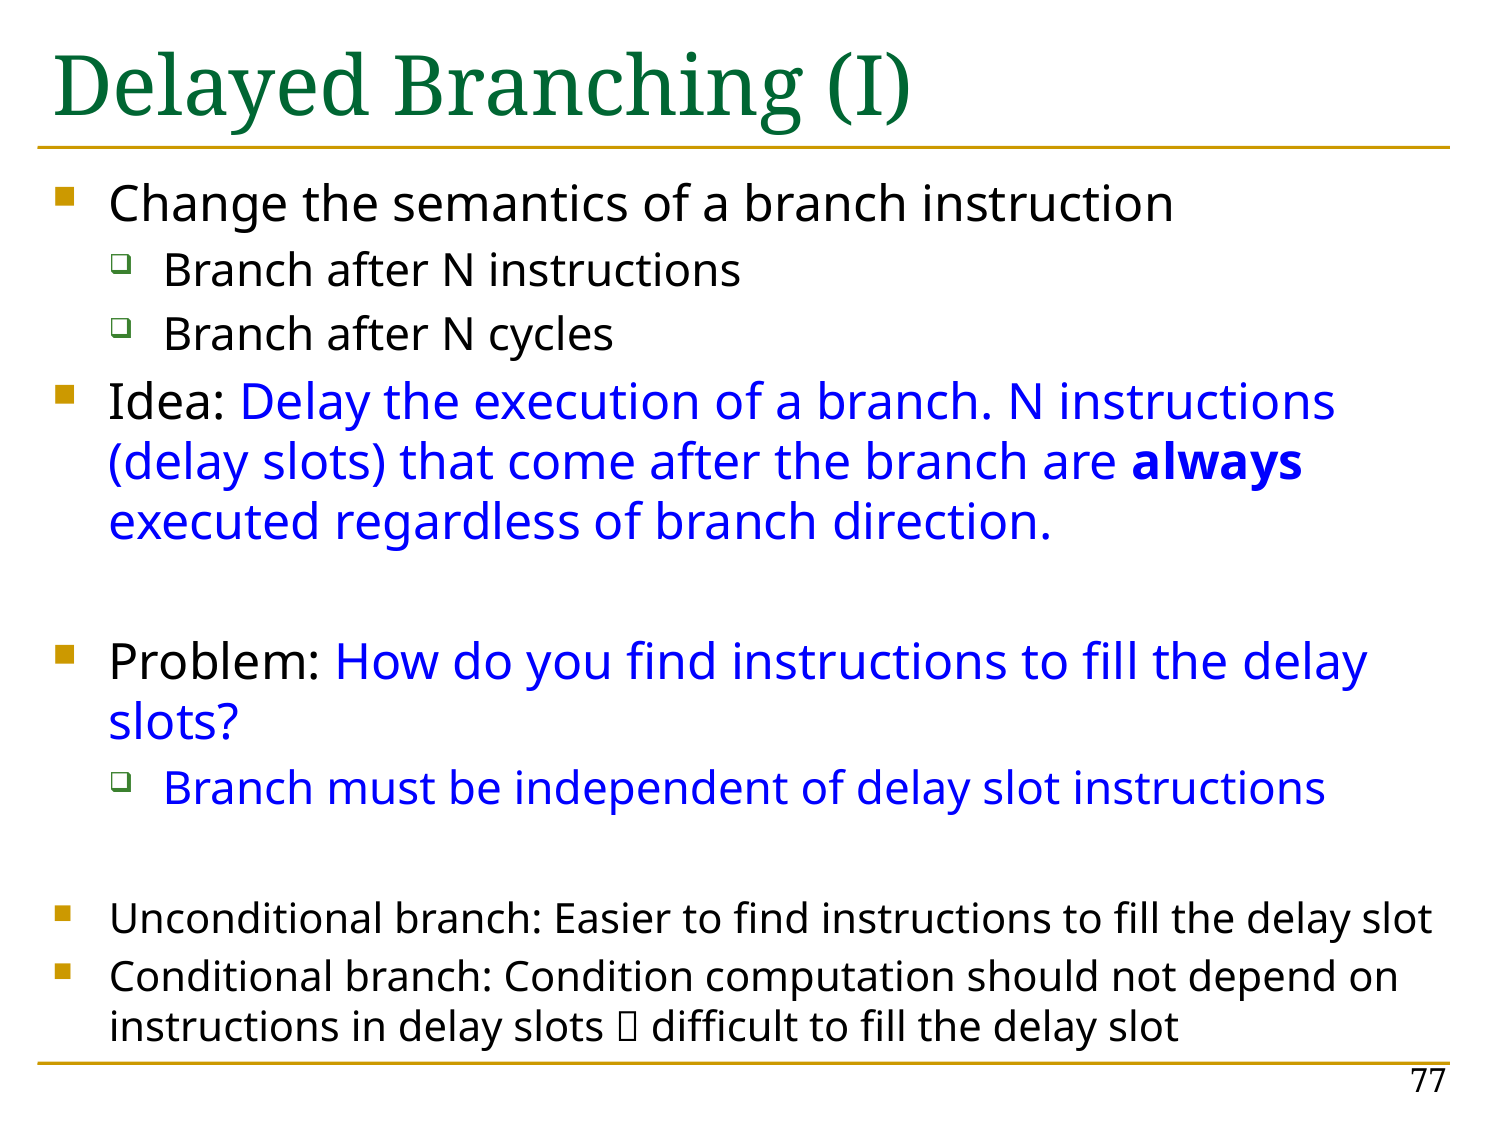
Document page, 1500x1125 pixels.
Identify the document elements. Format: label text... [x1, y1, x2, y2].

list Change the semantics of a branch instruction Branch after N instructions Branch after N cycles Idea: Delay the execution of a branch. N instructions (delay slots) that come after the branch are always executed regardless of branch direction. Problem: How do you find instructions to fill the delay slots? Branch must be independent of delay slot instructions Unconditional branch: Easier to find instructions to fill the delay slot Conditional branch: Condition computation should not depend on instructions in delay slots  difficult to fill the delay slot [37, 163, 1450, 1016]
title Delayed Branching (I) [37, 24, 1450, 163]
slide_number 77 [1111, 1036, 1462, 1112]
